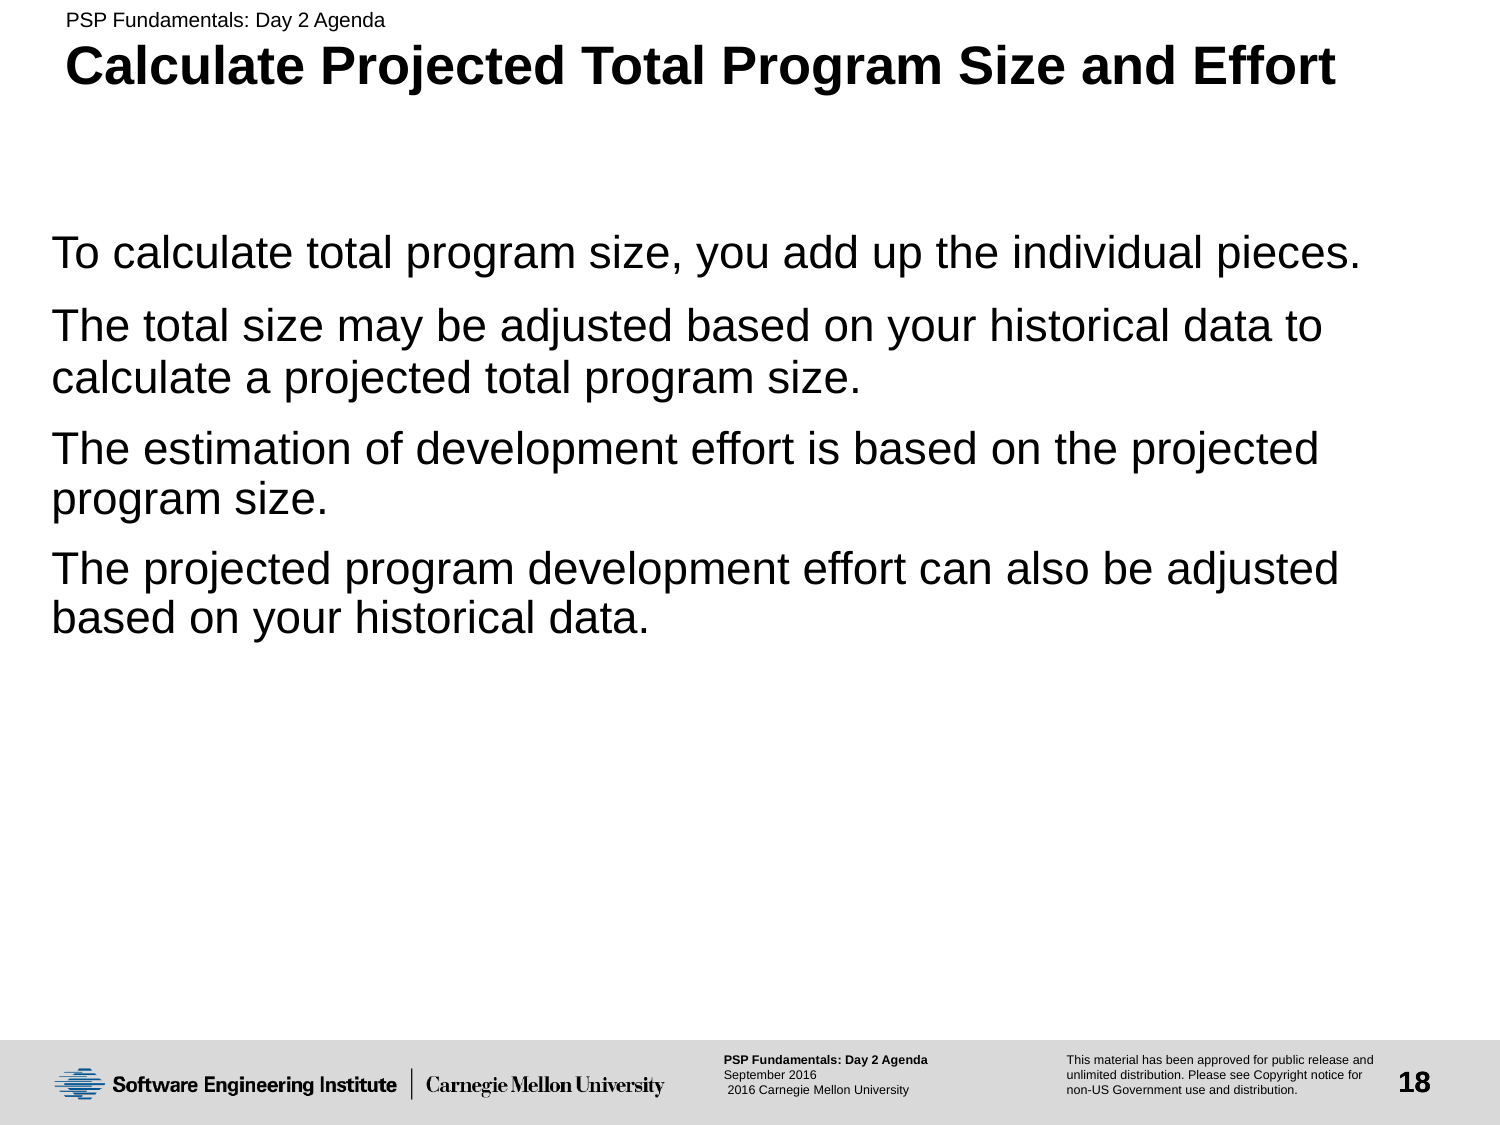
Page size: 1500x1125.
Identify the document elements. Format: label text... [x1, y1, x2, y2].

list To calculate total program size, you add up the individual pieces. The total size may be adjusted based on your historical data to calculate a projected total program size. The estimation of development effort is based on the projected program size. The projected program development effort can also be adjusted based on your historical data. [51, 226, 1442, 981]
title Calculate Projected Total Program Size and Effort [65, 37, 1430, 148]
picture [46, 1061, 673, 1104]
